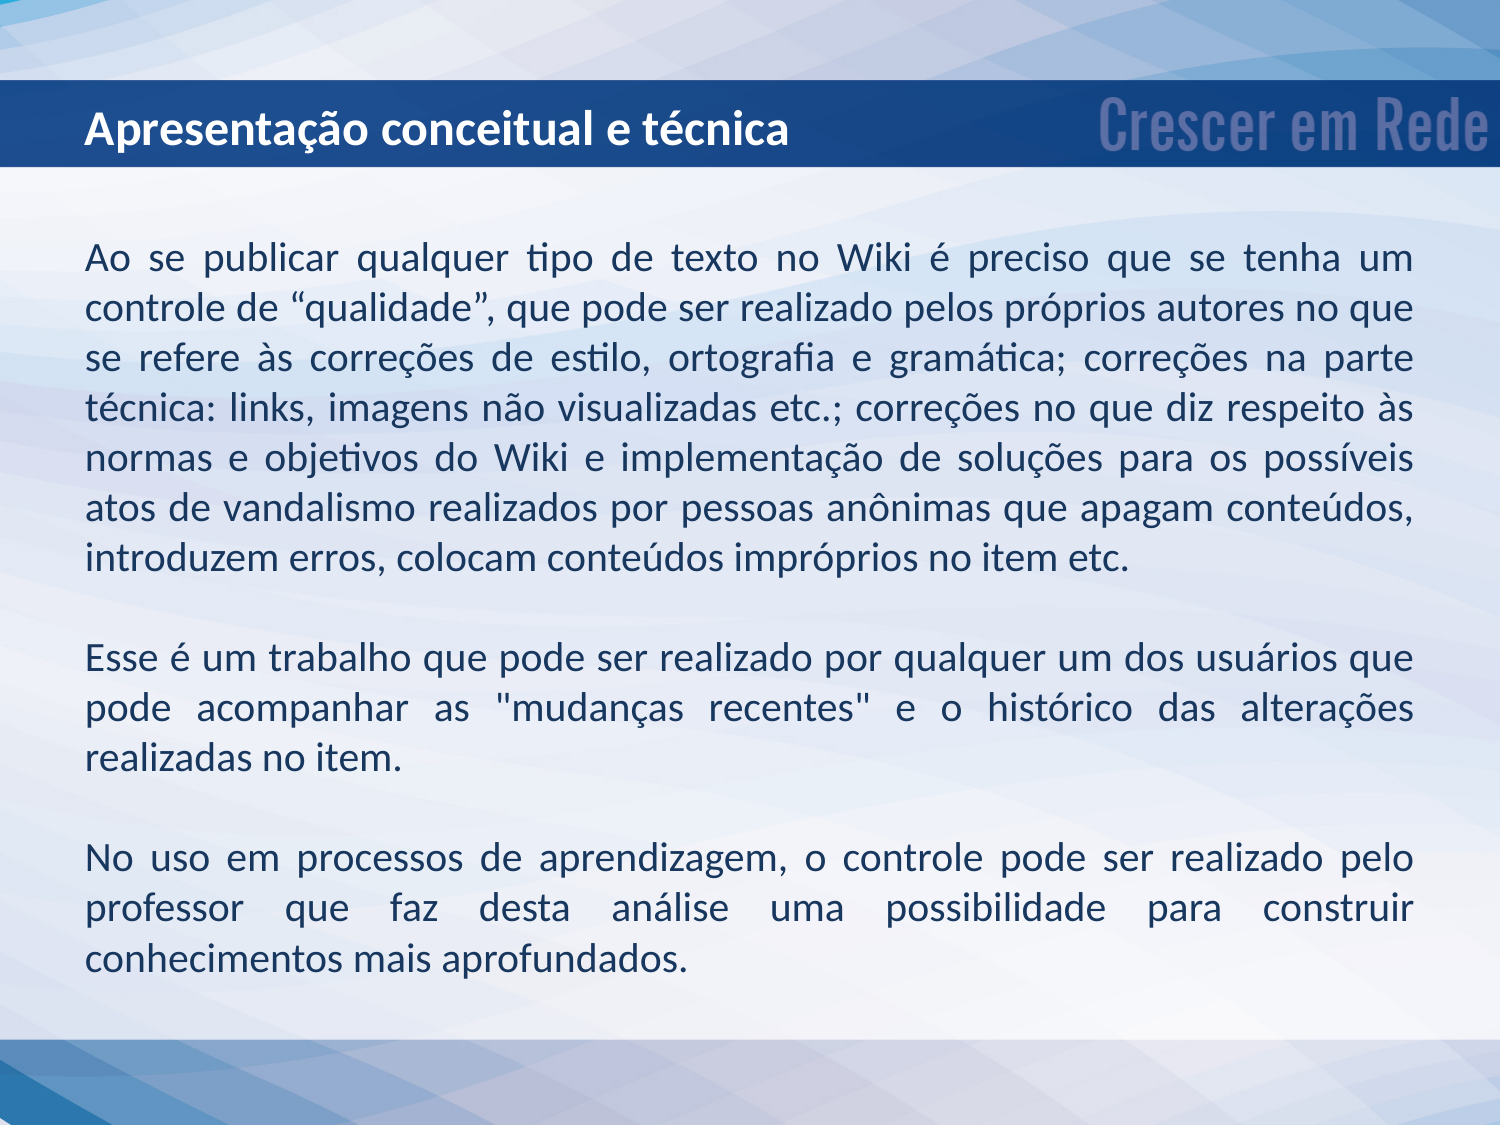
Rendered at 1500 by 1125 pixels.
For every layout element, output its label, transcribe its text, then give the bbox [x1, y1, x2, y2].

text_box Apresentação conceitual e técnica [70, 88, 1430, 163]
picture [0, 0, 1500, 1125]
text_box Ao se publicar qualquer tipo de texto no Wiki é preciso que se tenha um controle de “qualidade”, que pode ser realizado pelos próprios autores no que se refere às correções de estilo, ortografia e gramática; correções na parte técnica: links, imagens não visualizadas etc.; correções no que diz respeito às normas e objetivos do Wiki e implementação de soluções para os possíveis atos de vandalismo realizados por pessoas anônimas que apagam conteúdos, introduzem erros, colocam conteúdos impróprios no item etc. Esse é um trabalho que pode ser realizado por qualquer um dos usuários que pode acompanhar as "mudanças recentes" e o histórico das alterações realizadas no item. No uso em processos de aprendizagem, o controle pode ser realizado pelo professor que faz desta análise uma possibilidade para construir conhecimentos mais aprofundados. [70, 222, 1430, 1088]
